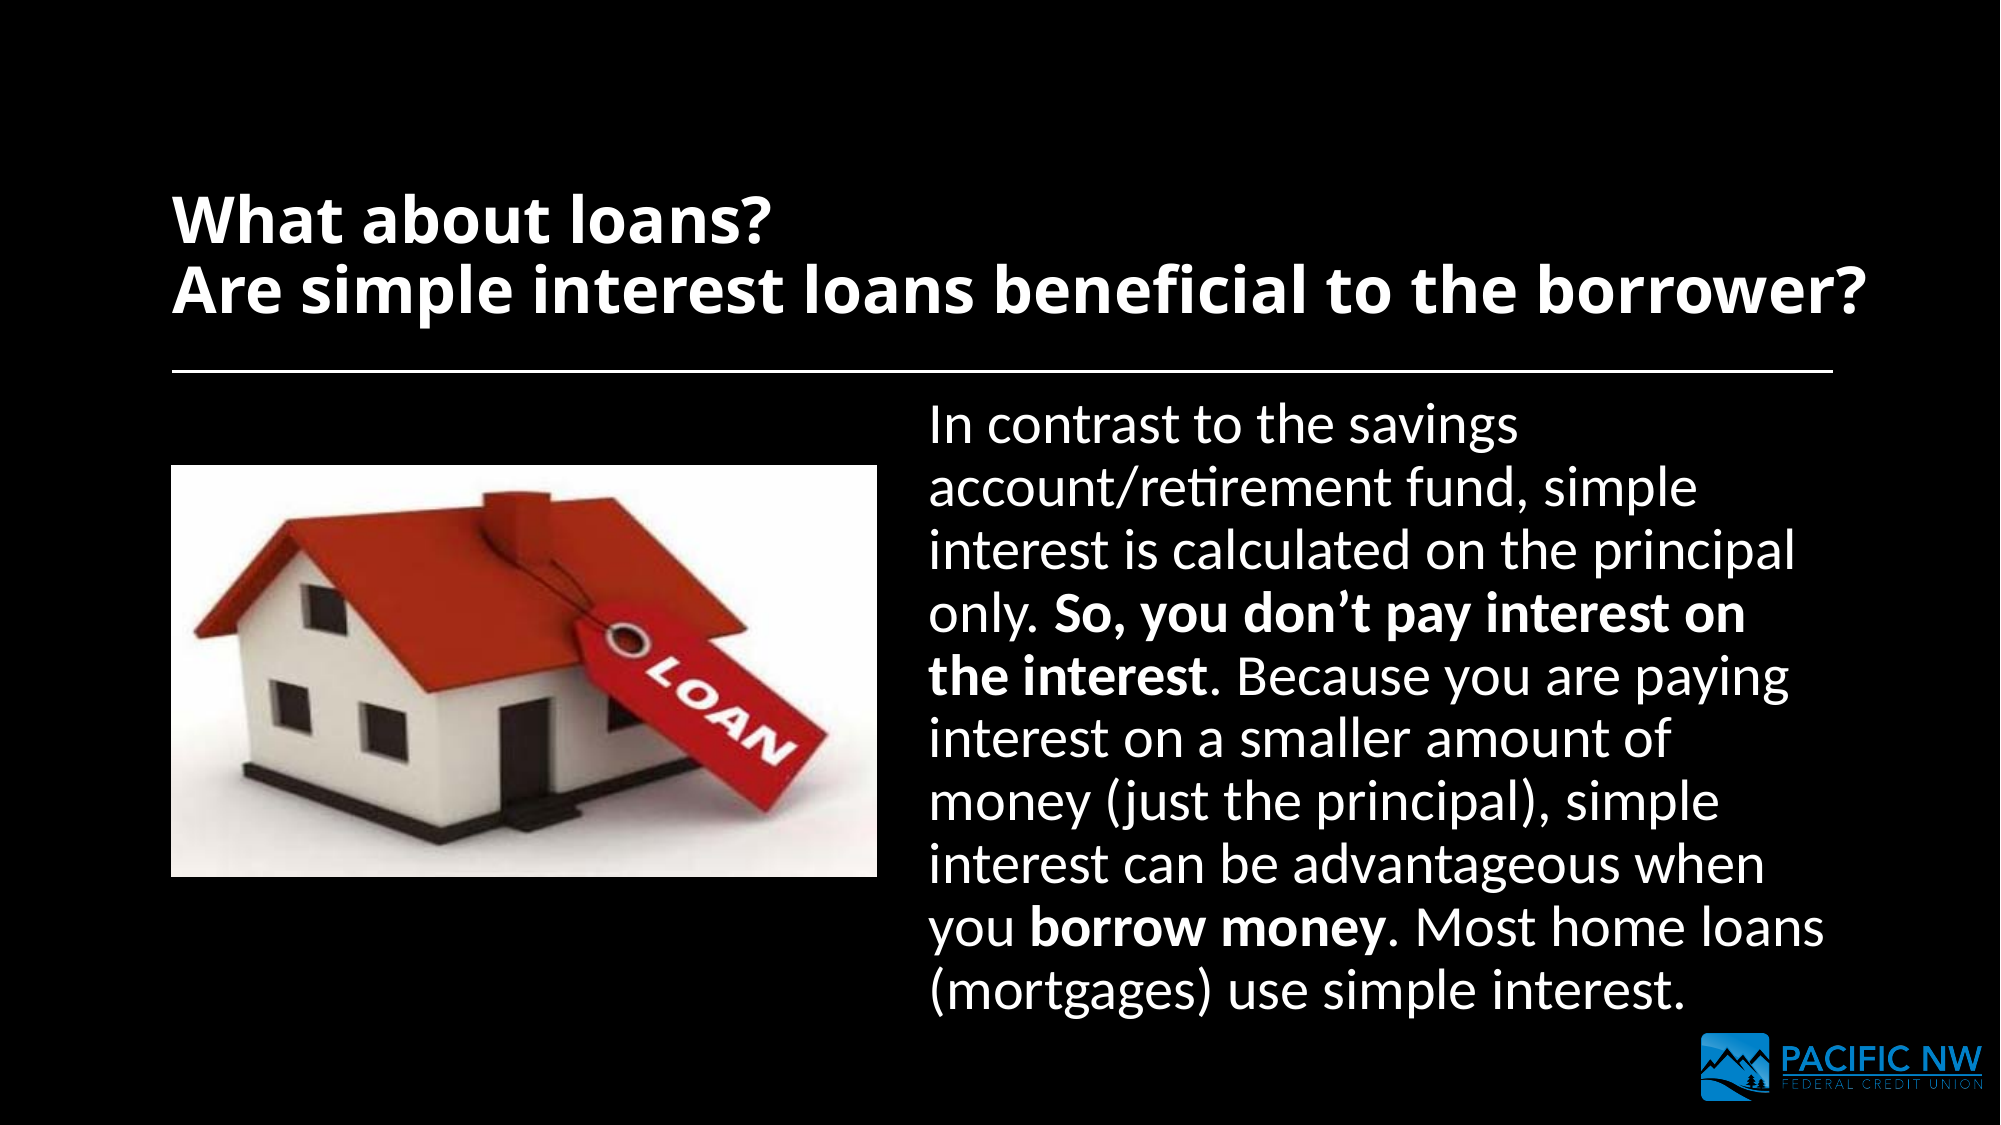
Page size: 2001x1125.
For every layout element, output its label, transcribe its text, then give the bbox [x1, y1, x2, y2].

picture [1700, 1033, 1982, 1101]
title What about loans? Are simple interest loans beneficial to the borrower? [157, 160, 1895, 335]
list In contrast to the savings account/retirement fund, simple interest is calculated on the principal only. So, you don’t pay interest on the interest. Because you are paying interest on a smaller amount of money (just the principal), simple interest can be advantageous when you borrow money. Most home loans (mortgages) use simple interest. [914, 385, 1844, 1110]
picture [171, 465, 877, 877]
